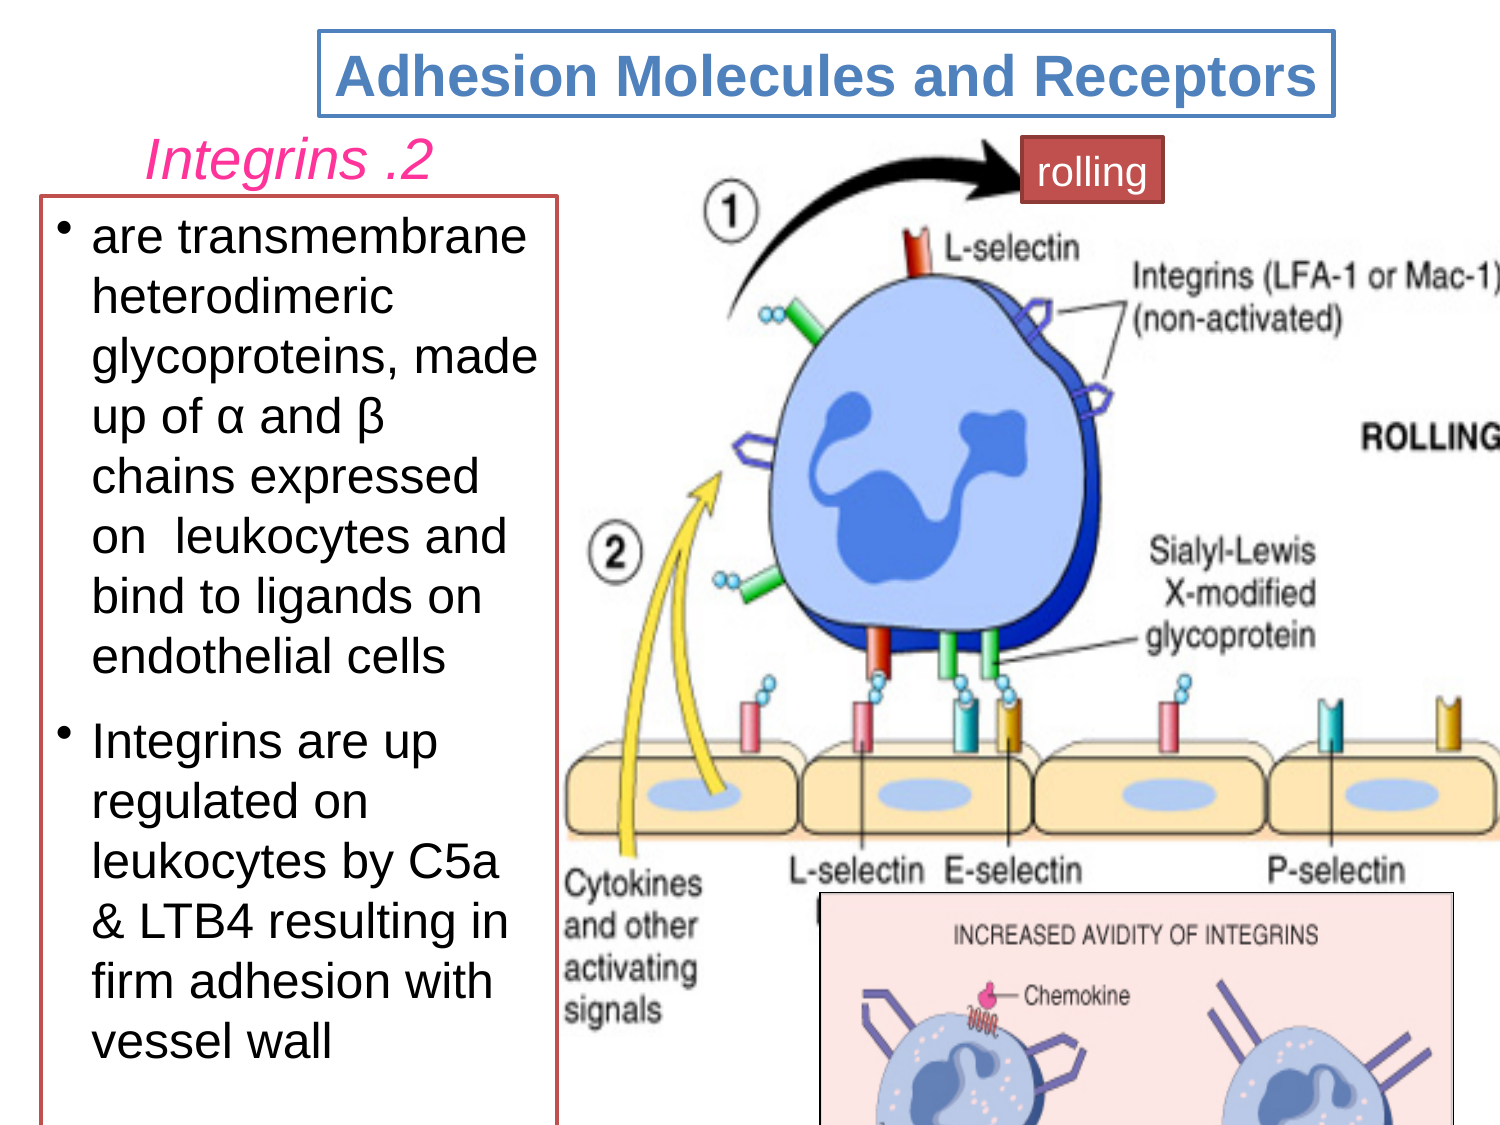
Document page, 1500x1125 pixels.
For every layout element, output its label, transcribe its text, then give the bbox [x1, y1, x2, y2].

text_box 2. Integrins [113, 113, 449, 199]
text_box Adhesion Molecules and Receptors [317, 29, 1336, 118]
text_box are transmembrane heterodimeric glycoproteins, made up of α and β chains expressed on leukocytes and bind to ligands on endothelial cells Integrins are up regulated on leukocytes by C5a & LTB4 resulting in firm adhesion with vessel wall [39, 194, 559, 1125]
picture [560, 136, 1500, 1125]
